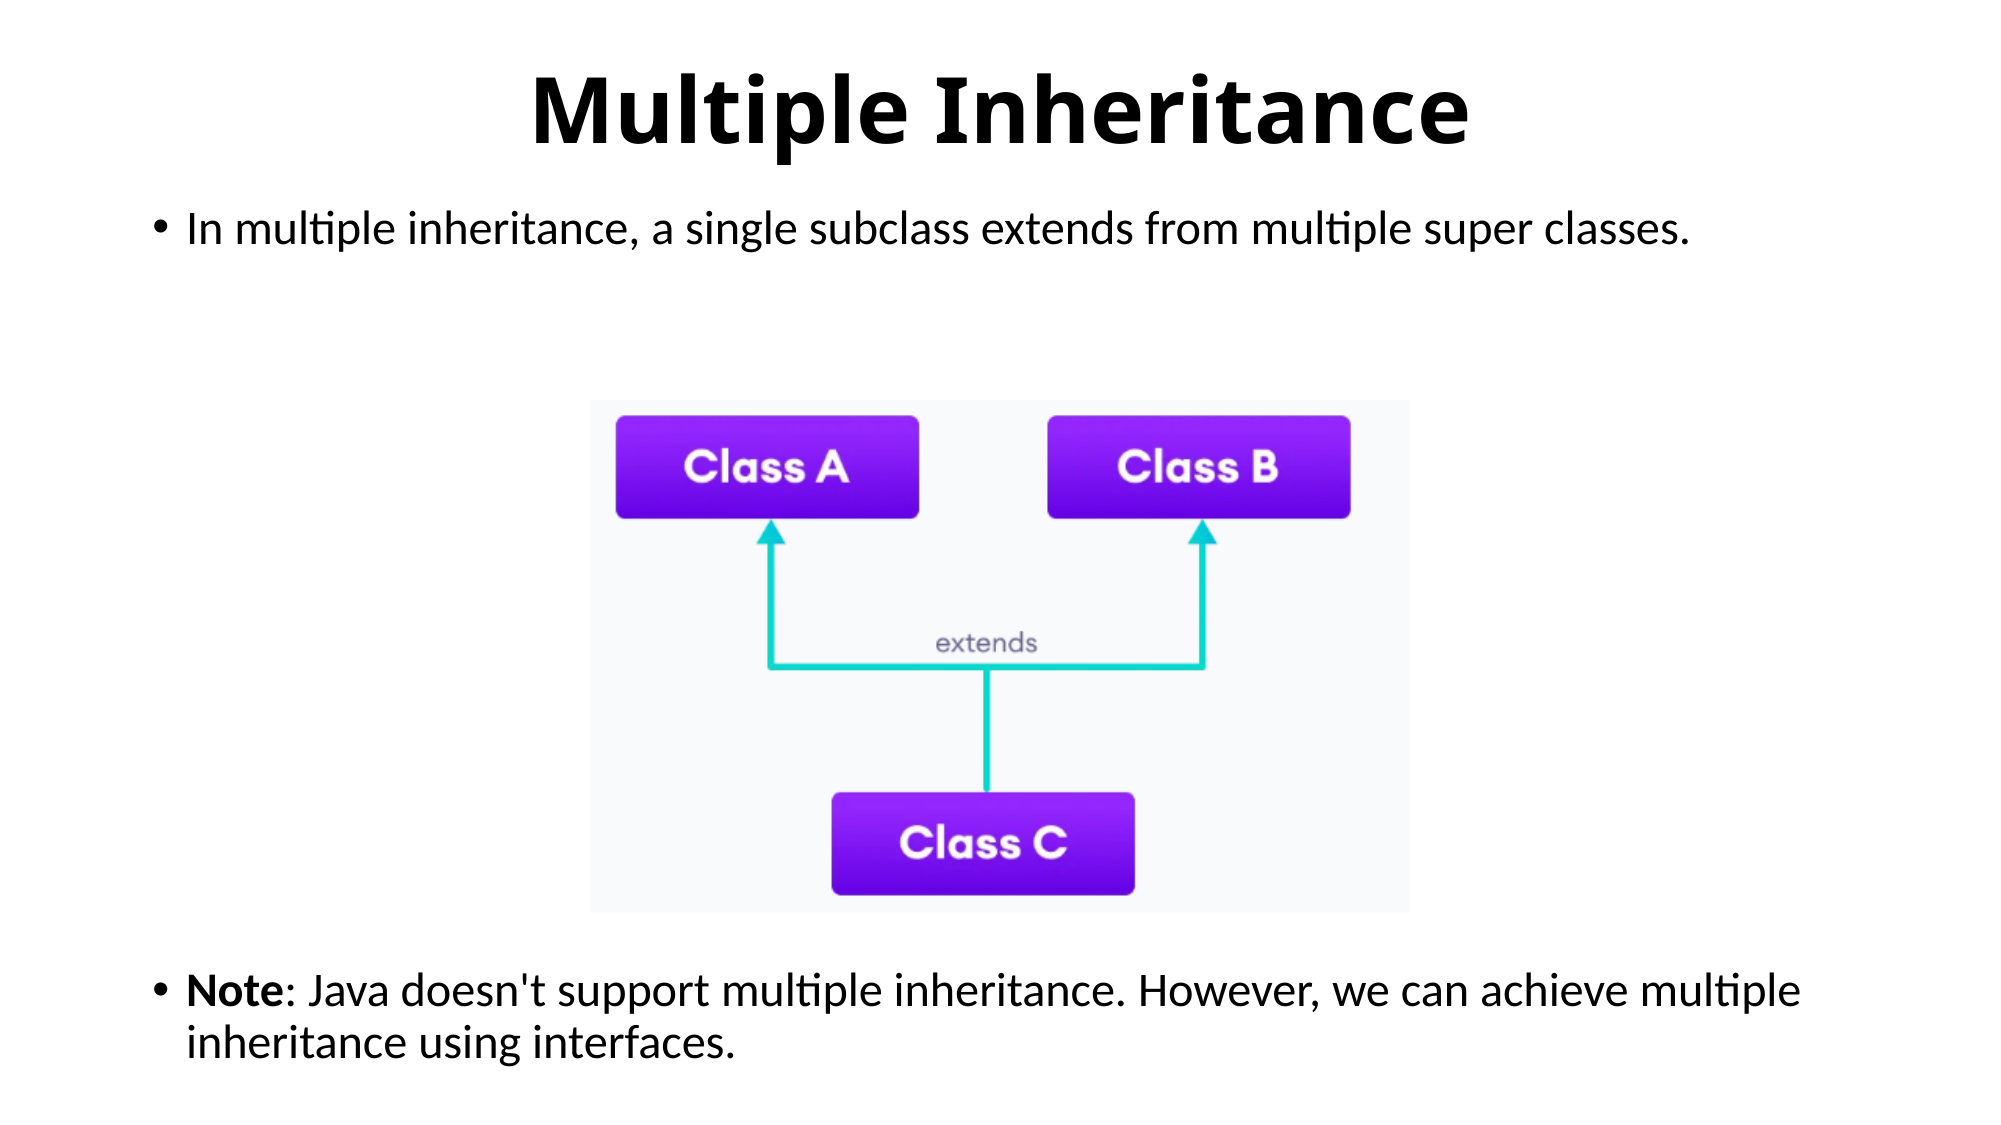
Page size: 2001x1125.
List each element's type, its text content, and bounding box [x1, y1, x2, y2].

picture [591, 400, 1409, 913]
title Multiple Inheritance [137, 59, 1863, 195]
list In multiple inheritance, a single subclass extends from multiple super classes. Note: Java doesn't support multiple inheritance. However, we can achieve multiple inheritance using interfaces. [137, 195, 1863, 1085]
